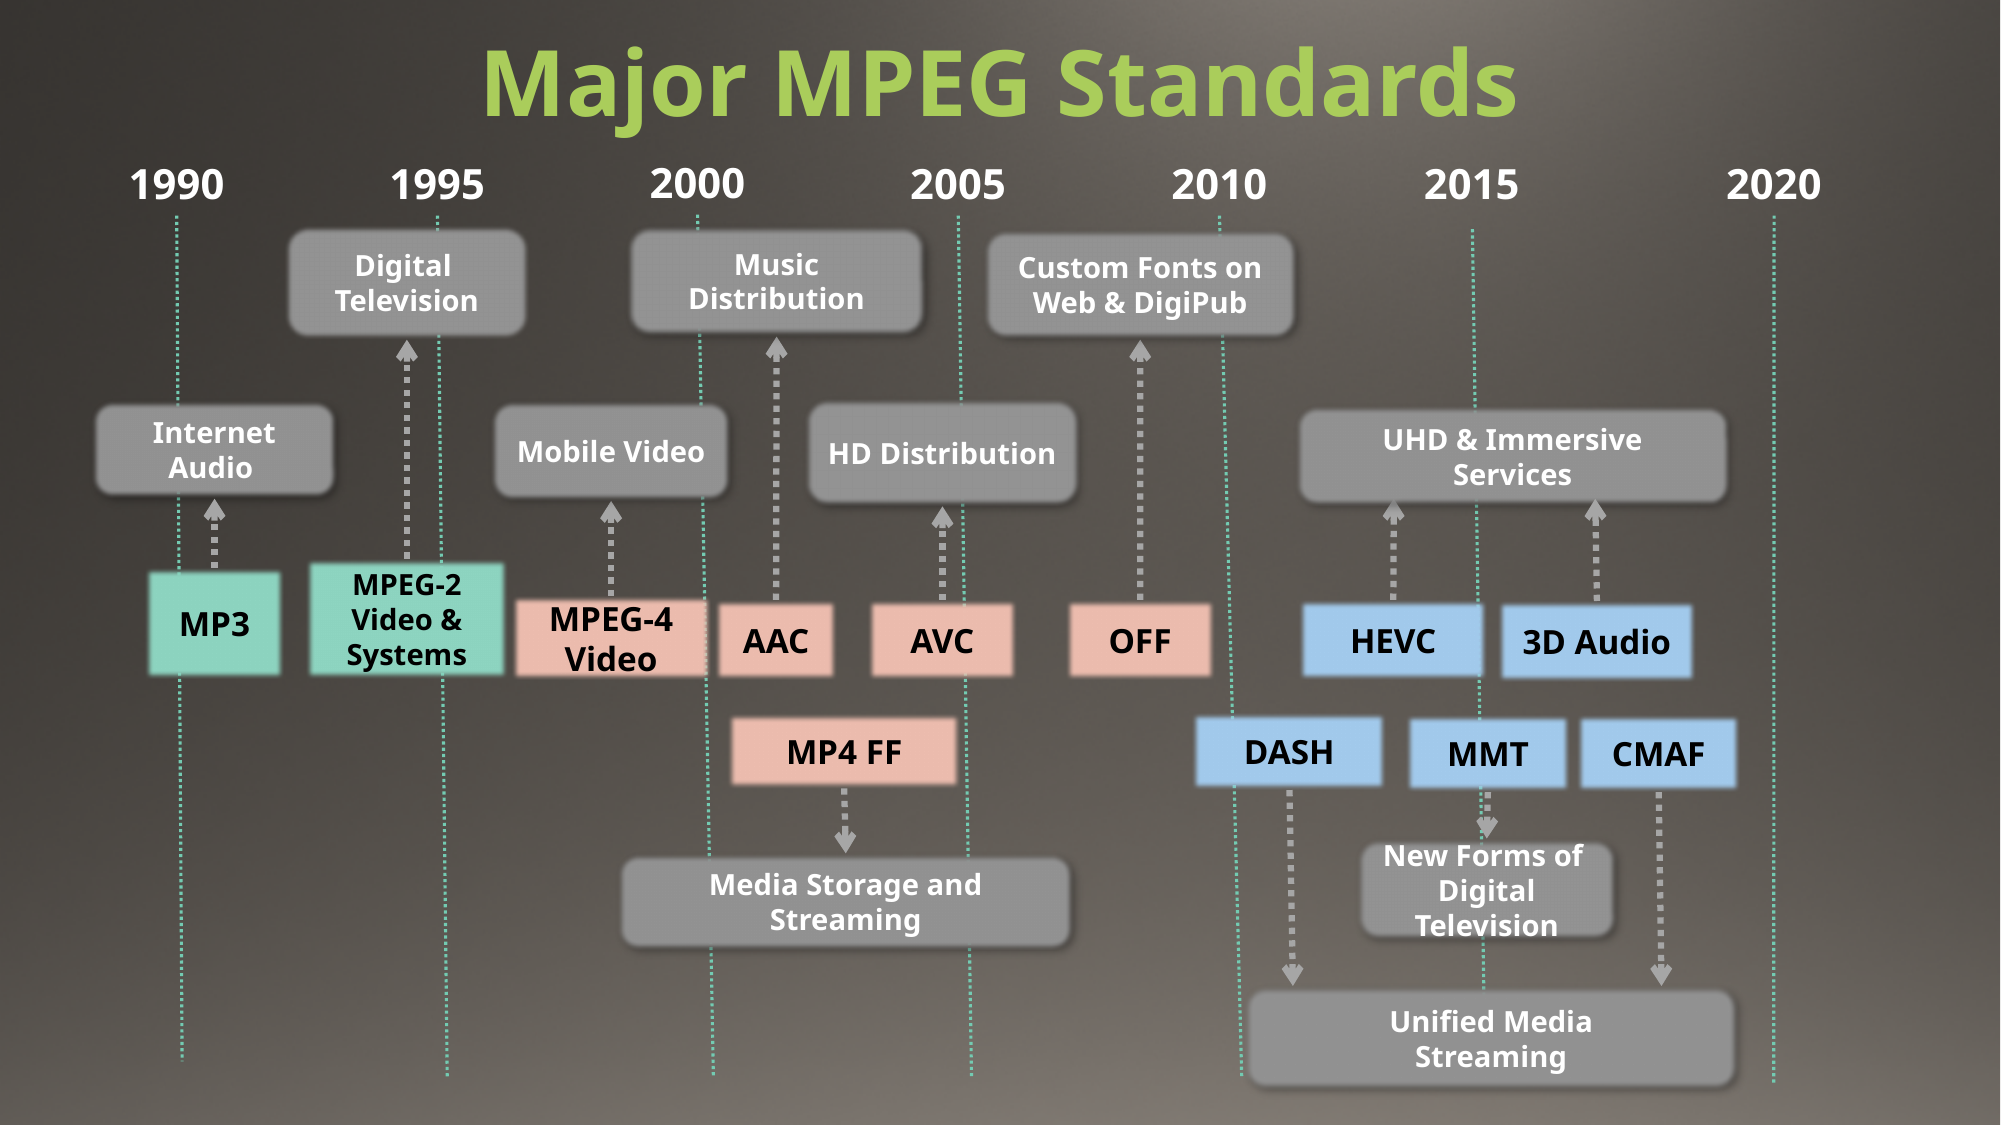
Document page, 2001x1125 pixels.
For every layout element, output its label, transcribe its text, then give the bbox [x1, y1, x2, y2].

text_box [91, 149, 1831, 1091]
picture [0, 0, 2001, 1125]
text_box Major MPEG Standards [324, 17, 1675, 149]
